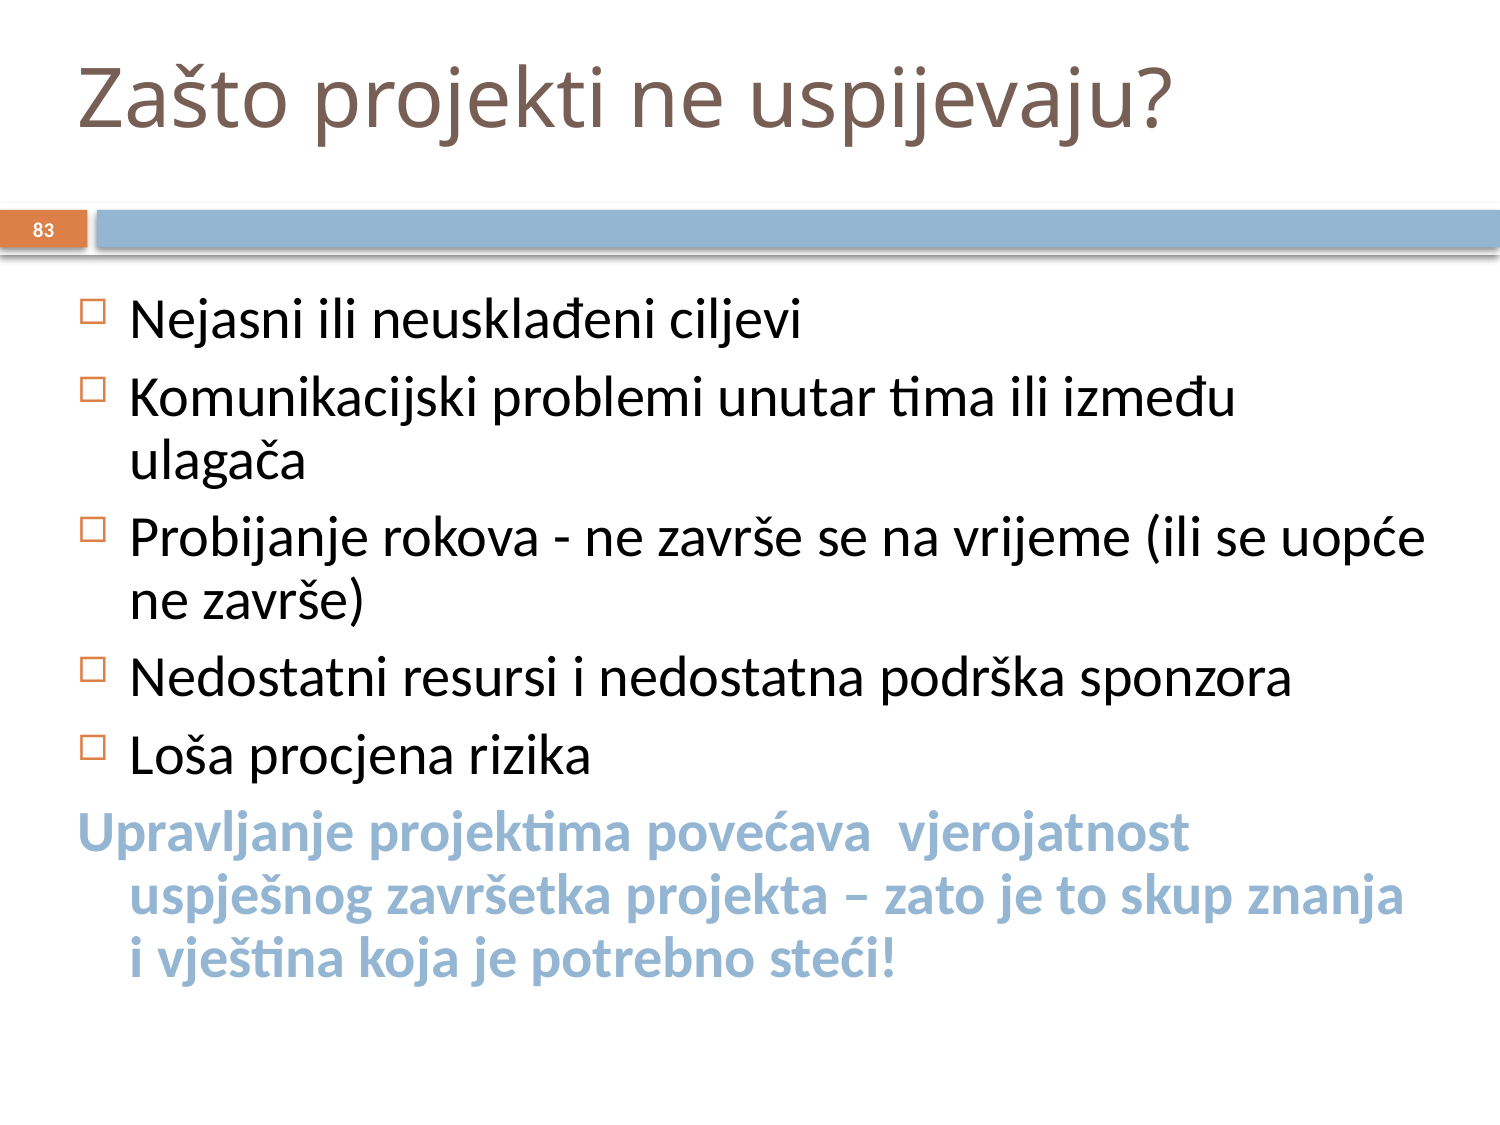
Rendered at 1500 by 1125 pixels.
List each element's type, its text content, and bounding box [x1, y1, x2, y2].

list Nejasni ili neusklađeni ciljevi Komunikacijski problemi unutar tima ili između ulagača Probijanje rokova - ne završe se na vrijeme (ili se uopće ne završe) Nedostatni resursi i nedostatna podrška sponzora Loša procjena rizika Upravljanje projektima povećava vjerojatnost uspješnog završetka projekta – zato je to skup znanja i vještina koja je potrebno steći! [62, 281, 1443, 1047]
slide_number 83 [0, 208, 88, 249]
title Zašto projekti ne uspijevaju? [62, 37, 1438, 152]
